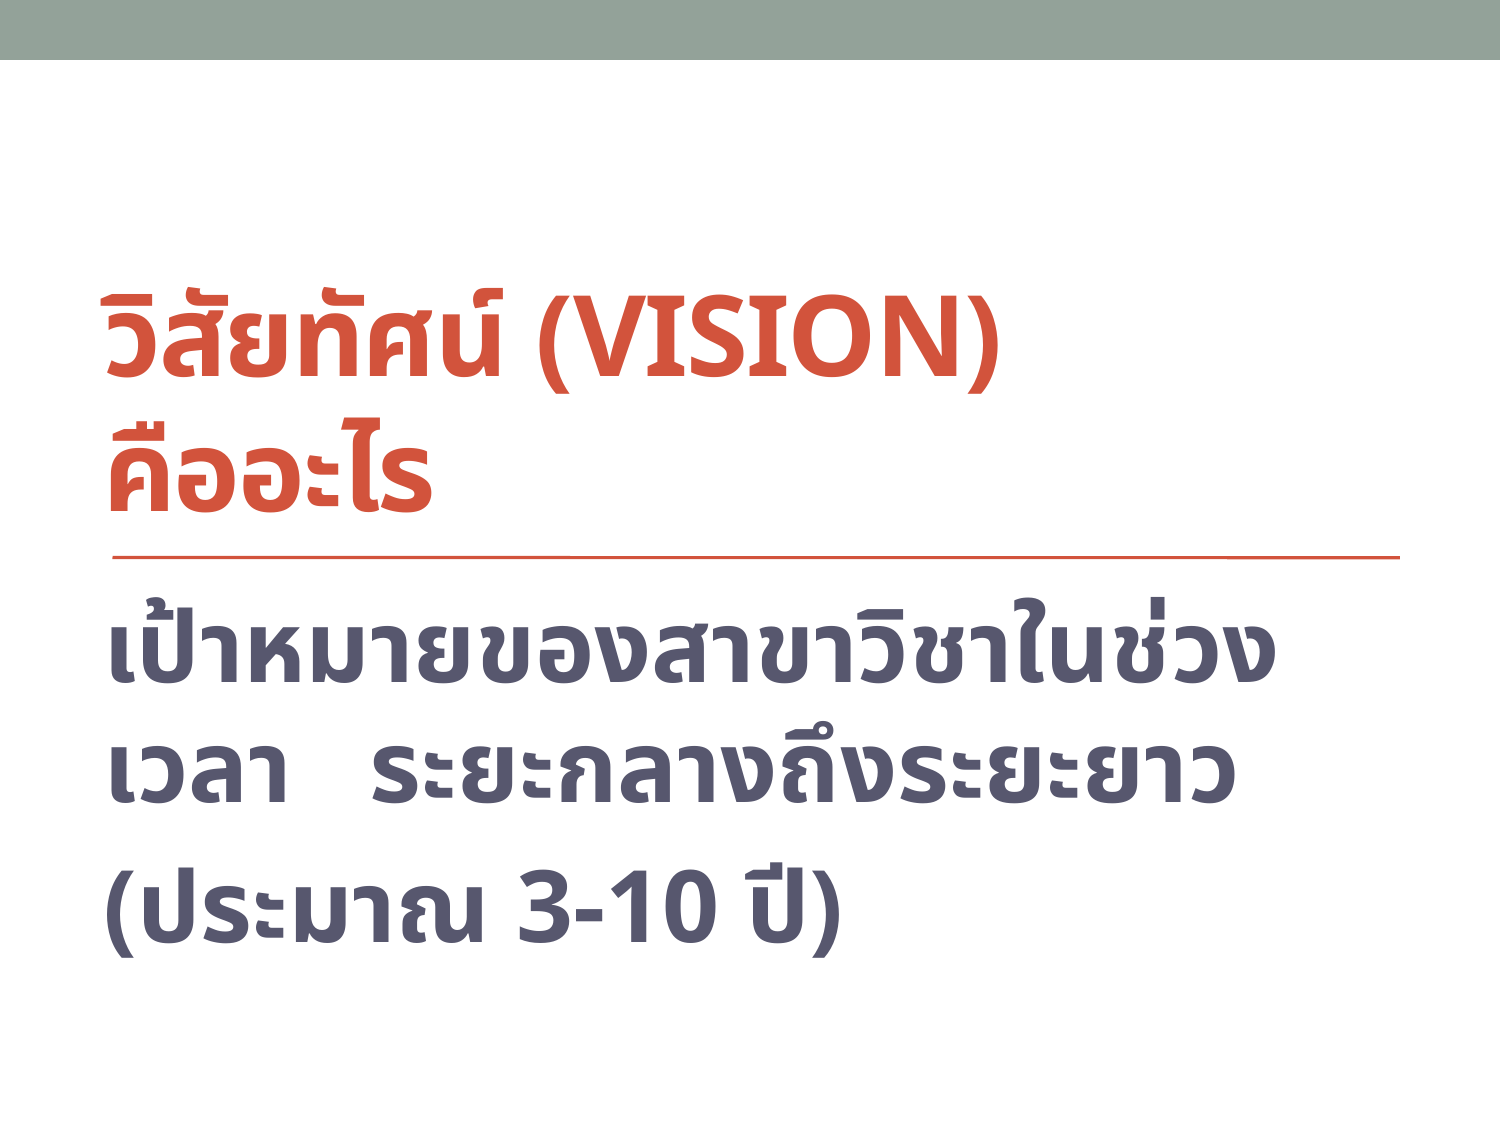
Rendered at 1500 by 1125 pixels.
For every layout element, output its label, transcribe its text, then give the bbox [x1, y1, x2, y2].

subtitle เป้าหมายของสาขาวิชาในช่วงเวลา ระยะกลางถึงระยะยาว (ประมาณ 3-10 ปี) [88, 575, 1412, 863]
title วิสัยทัศน์ (Vision) คืออะไร [88, 224, 1376, 542]
